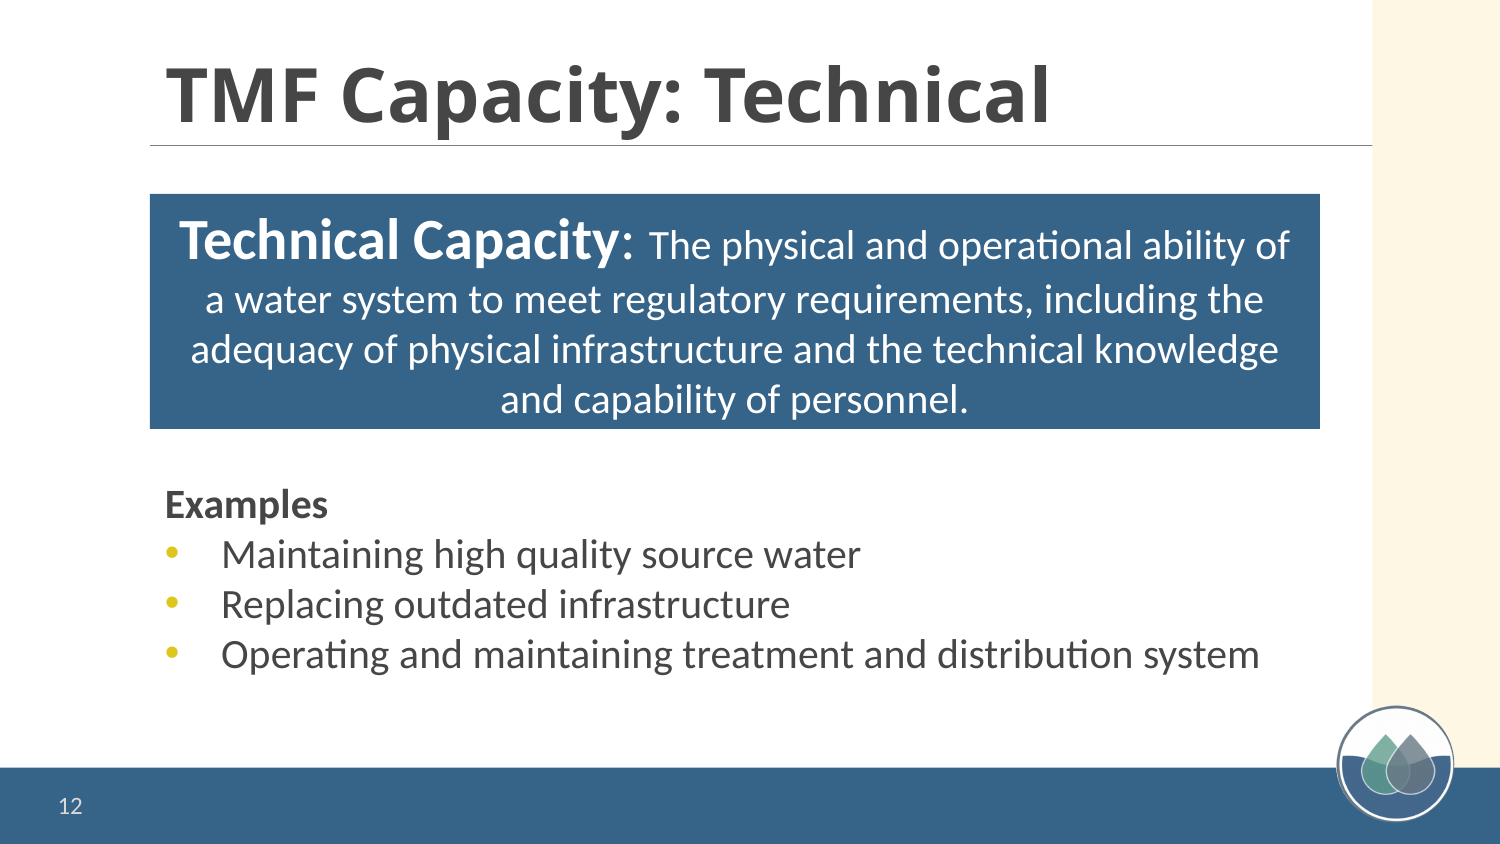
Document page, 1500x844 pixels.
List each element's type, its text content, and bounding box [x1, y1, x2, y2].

slide_number 12 [16, 782, 124, 828]
text_box Technical Capacity: The physical and operational ability of a water system to meet regulatory requirements, including the adequacy of physical infrastructure and the technical knowledge and capability of personnel. [149, 193, 1320, 429]
text_box Examples Maintaining high quality source water Replacing outdated infrastructure Operating and maintaining treatment and distribution system [149, 469, 1320, 685]
title TMF Capacity: Technical [150, 21, 1373, 146]
